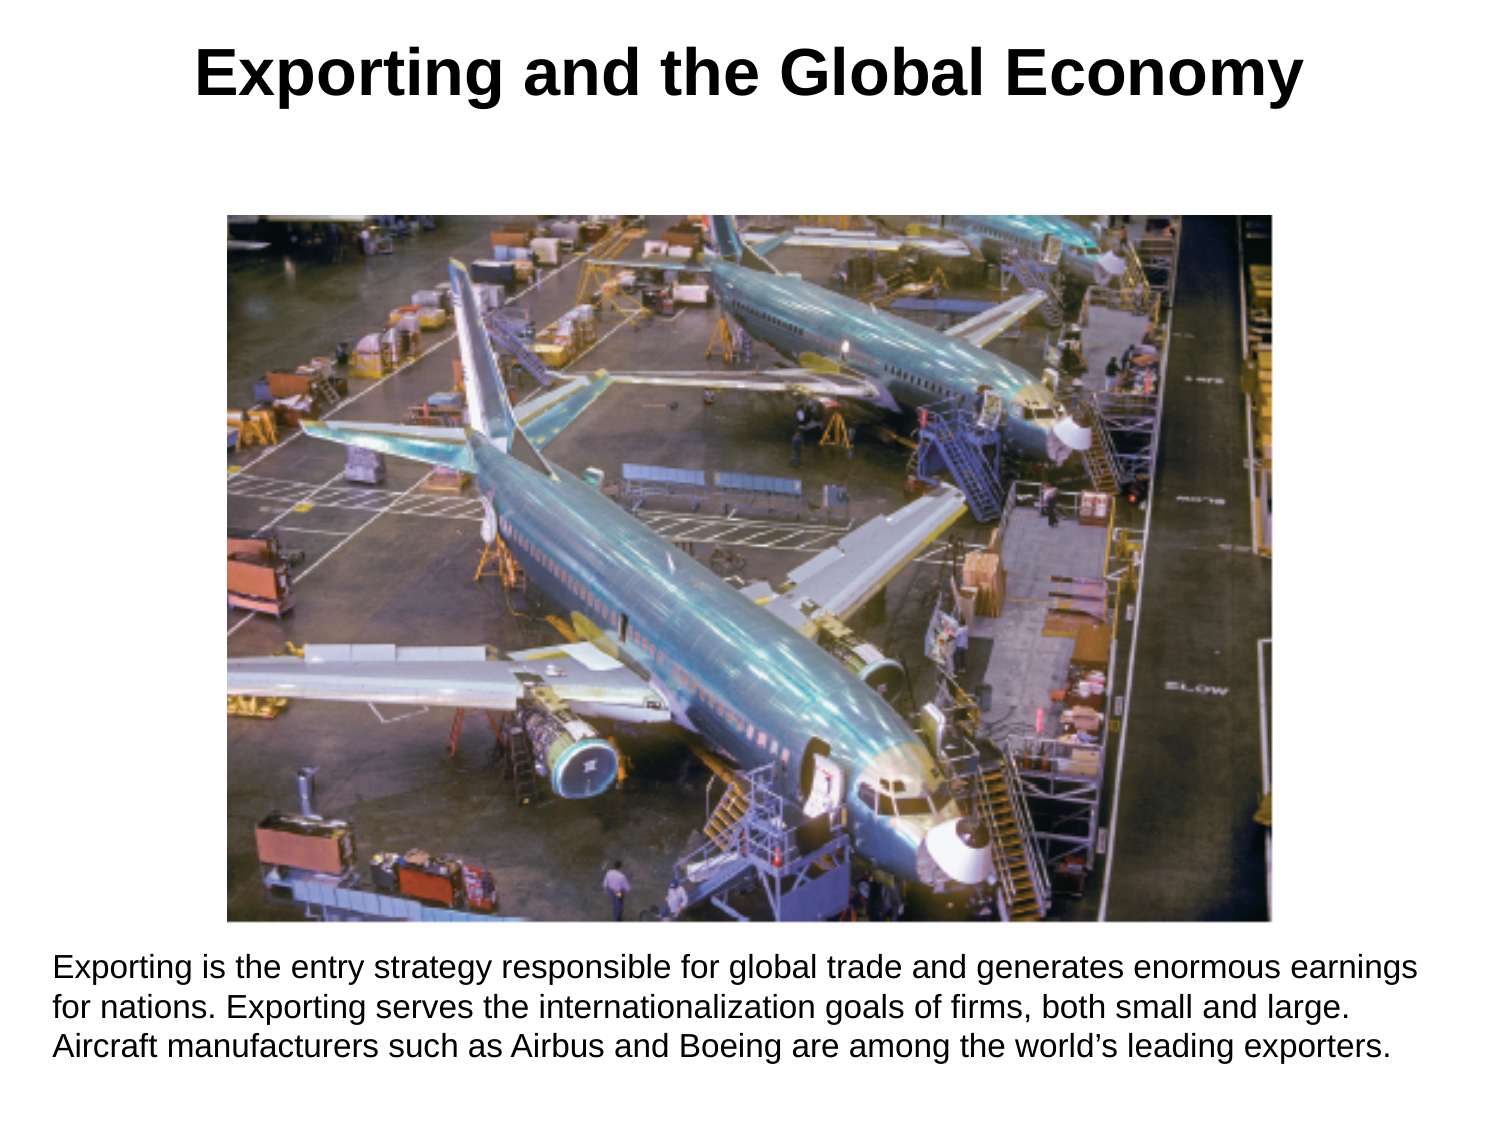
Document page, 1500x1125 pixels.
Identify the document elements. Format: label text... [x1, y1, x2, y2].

footer Copyright © 2014 Pearson Education [512, 1042, 988, 1103]
text_box Exporting is the entry strategy responsible for global trade and generates enormous earnings for nations. Exporting serves the internationalization goals of firms, both small and large. Aircraft manufacturers such as Airbus and Boeing are among the world’s leading exporters. [37, 937, 1463, 1072]
title Exporting and the Global Economy [112, 0, 1388, 138]
picture [227, 214, 1276, 926]
